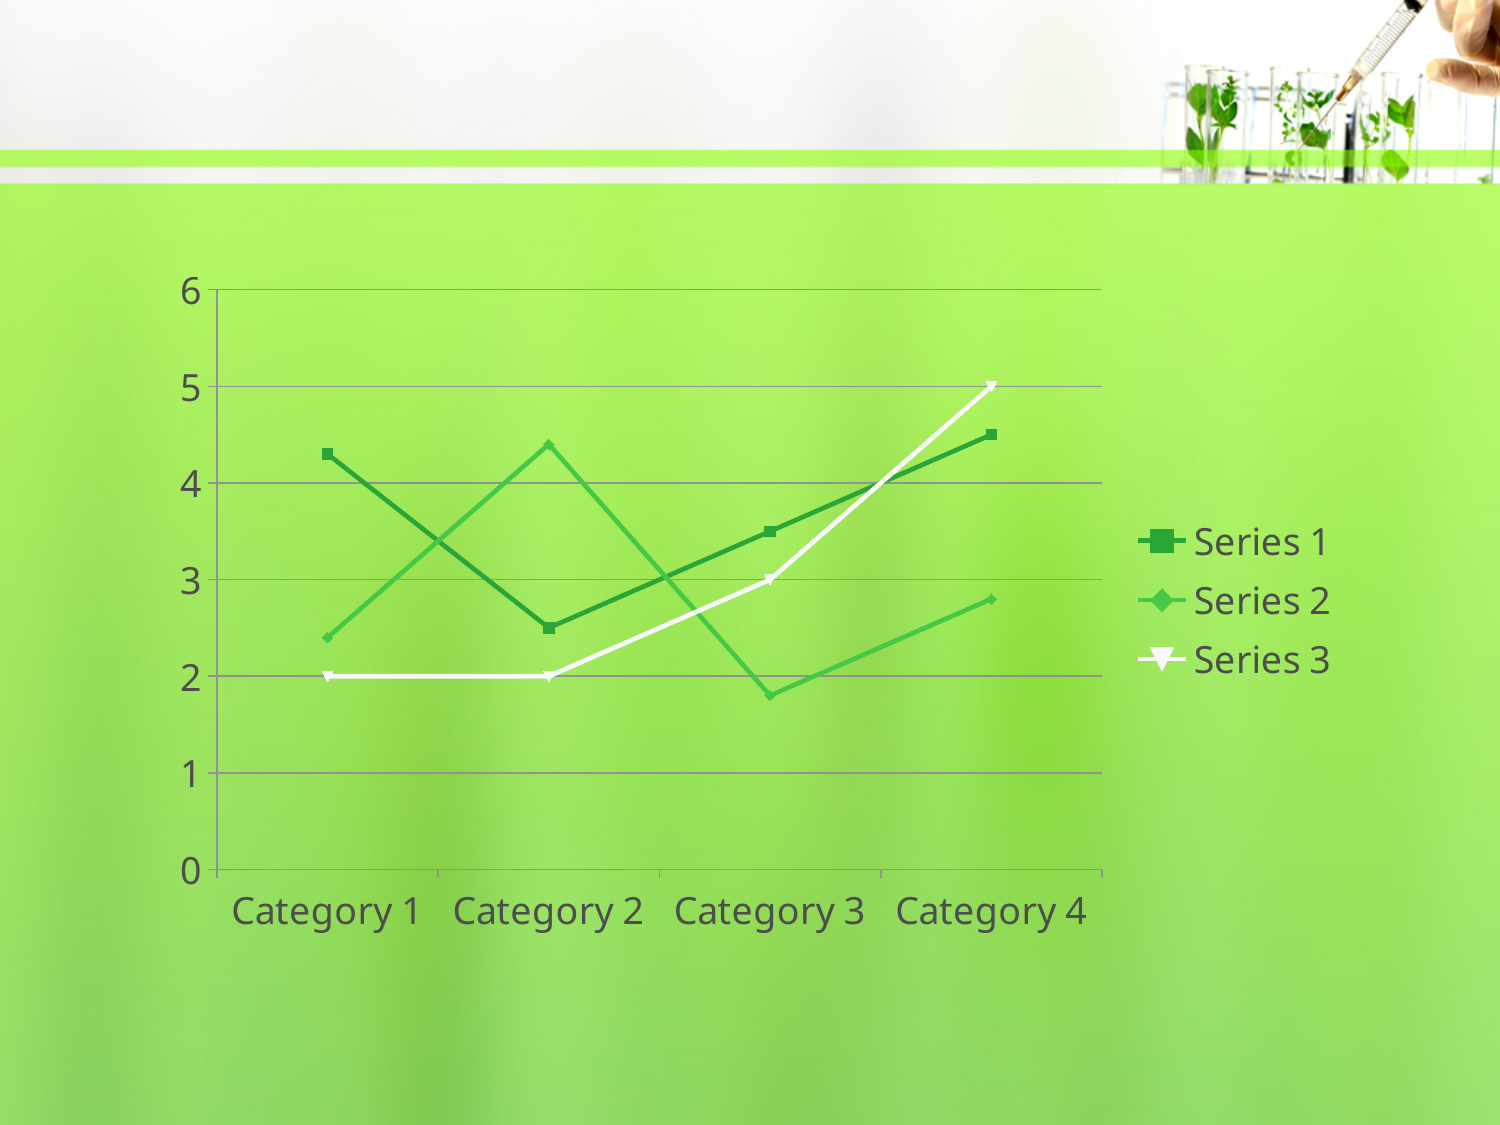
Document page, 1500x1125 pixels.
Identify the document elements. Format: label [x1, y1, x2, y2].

chart [155, 249, 1357, 951]
picture [0, 0, 1500, 1125]
